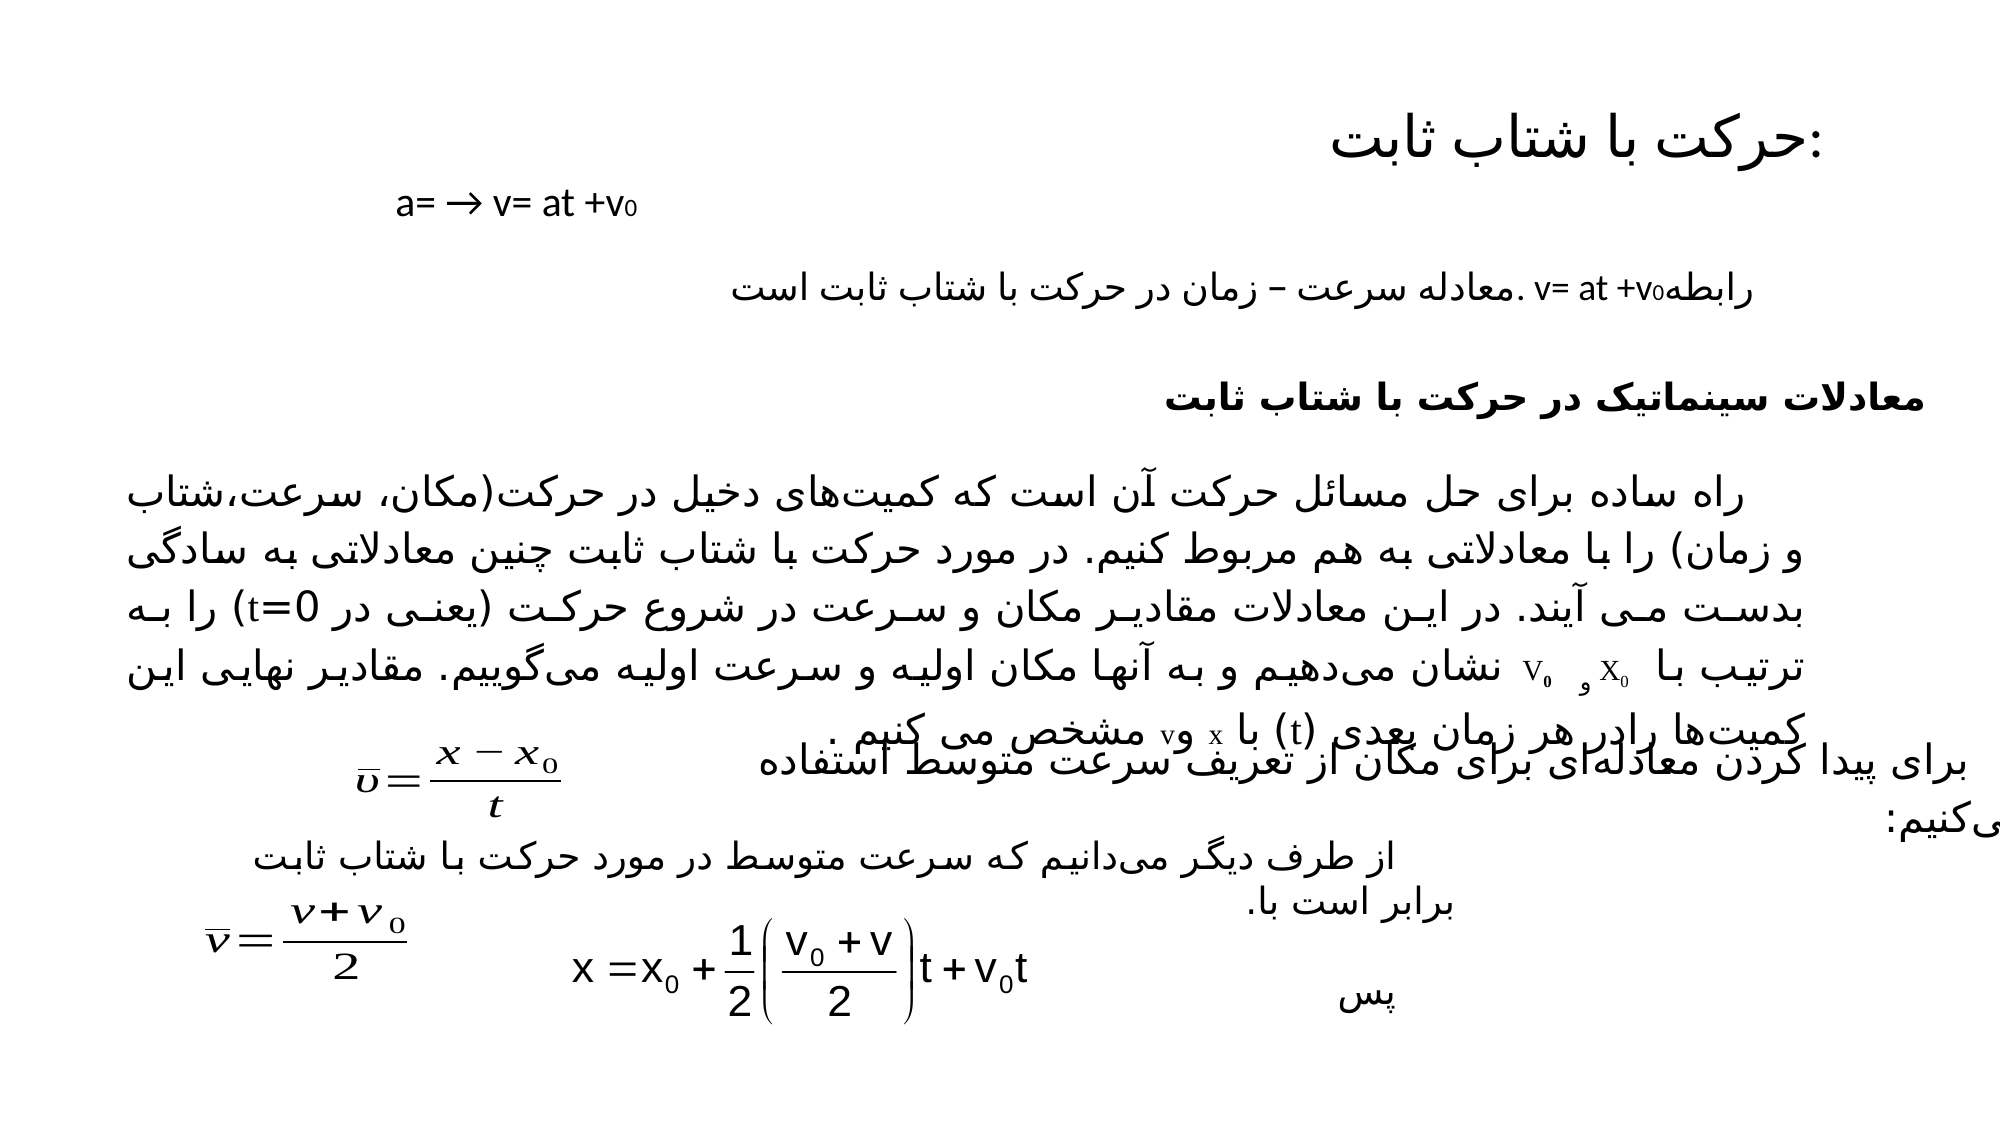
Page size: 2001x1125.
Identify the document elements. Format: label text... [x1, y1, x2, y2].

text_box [564, 910, 1036, 1034]
text_box معادلات سینماتیک در حرکت با شتاب ثابت [1136, 366, 2000, 426]
text_box برای پیدا کردن معادله‌ای برای مکان از تعریف سرعت متوسط استفاده می‌کنیم: [645, 718, 2000, 791]
text_box از طرف دیگر می‌دانیم که سرعت متوسط در مورد حرکت با شتاب ثابت برابر است با. پس [237, 824, 1471, 1020]
text_box راه ساده برای حل مسائل حرکت آن است که کمیت‌های دخیل در حرکت(مکان، سرعت،شتاب و زمان) را با معادلاتی به هم مربوط کنیم. در مورد حرکت با شتاب ثابت چنین معادلاتی به سادگی بدست می آیند. در این معادلات مقادیر مکان و سرعت در شروع حرکت (یعنی در 0=t) را به ترتیب با X0 و V0 نشان می‌دهیم و به آنها مکان اولیه و سرعت اولیه می‌گوییم. مقادیر نهایی این کمیت‌ها رادر هر زمان بعدی (t) با x وv مشخص می کنیم . [111, 449, 1820, 760]
text_box معادله سرعت – زمان در حرکت با شتاب ثابت است. v= at +v0رابطه [698, 255, 1785, 361]
text_box حرکت با شتاب ثابت: [1314, 91, 1839, 177]
